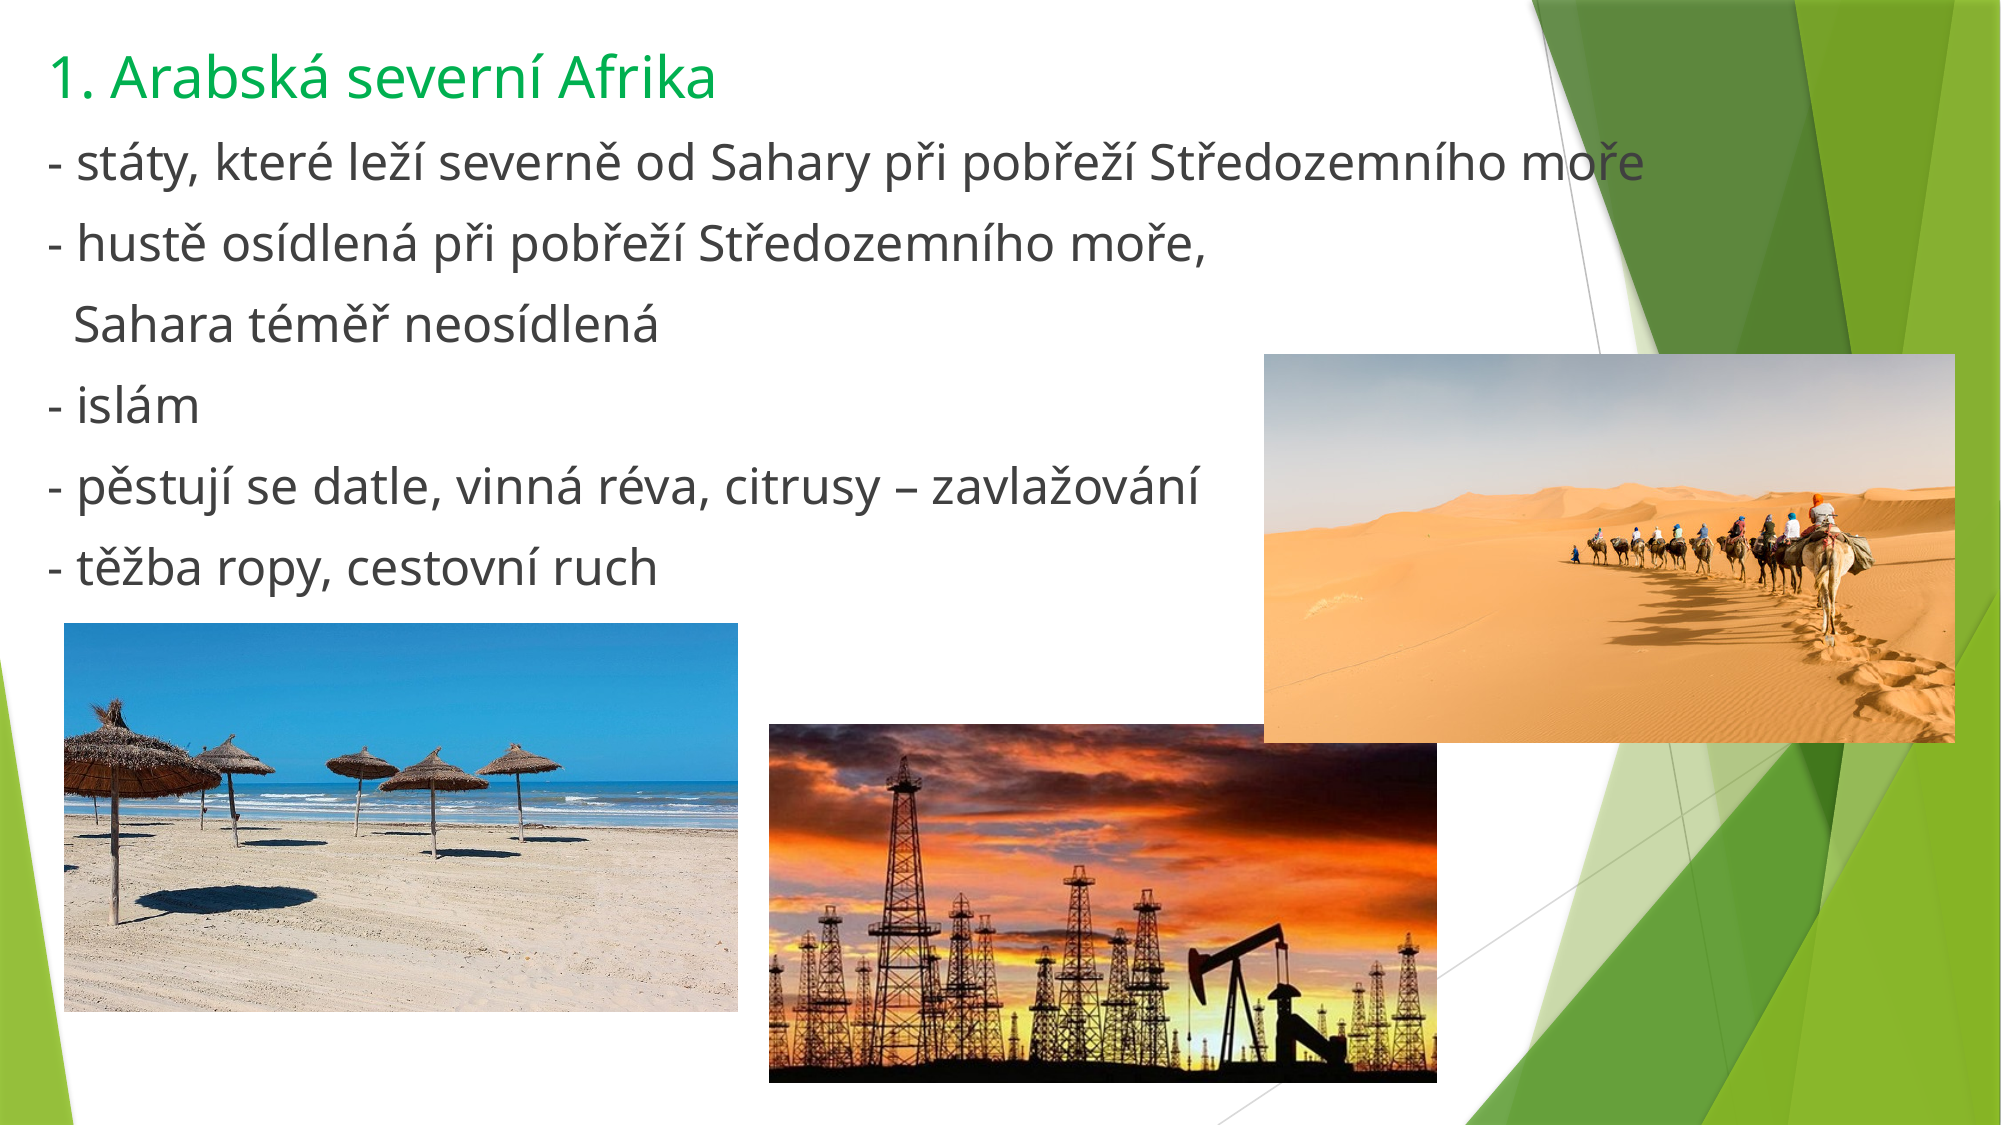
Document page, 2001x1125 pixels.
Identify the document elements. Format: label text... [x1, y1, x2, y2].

picture [768, 354, 1955, 1084]
list 1. Arabská severní Afrika - státy, které leží severně od Sahary při pobřeží Středozemního moře - hustě osídlená při pobřeží Středozemního moře, Sahara téměř neosídlená - islám - pěstují se datle, vinná réva, citrusy – zavlažování - těžba ropy, cestovní ruch [32, 32, 1893, 1065]
picture [63, 622, 738, 1012]
